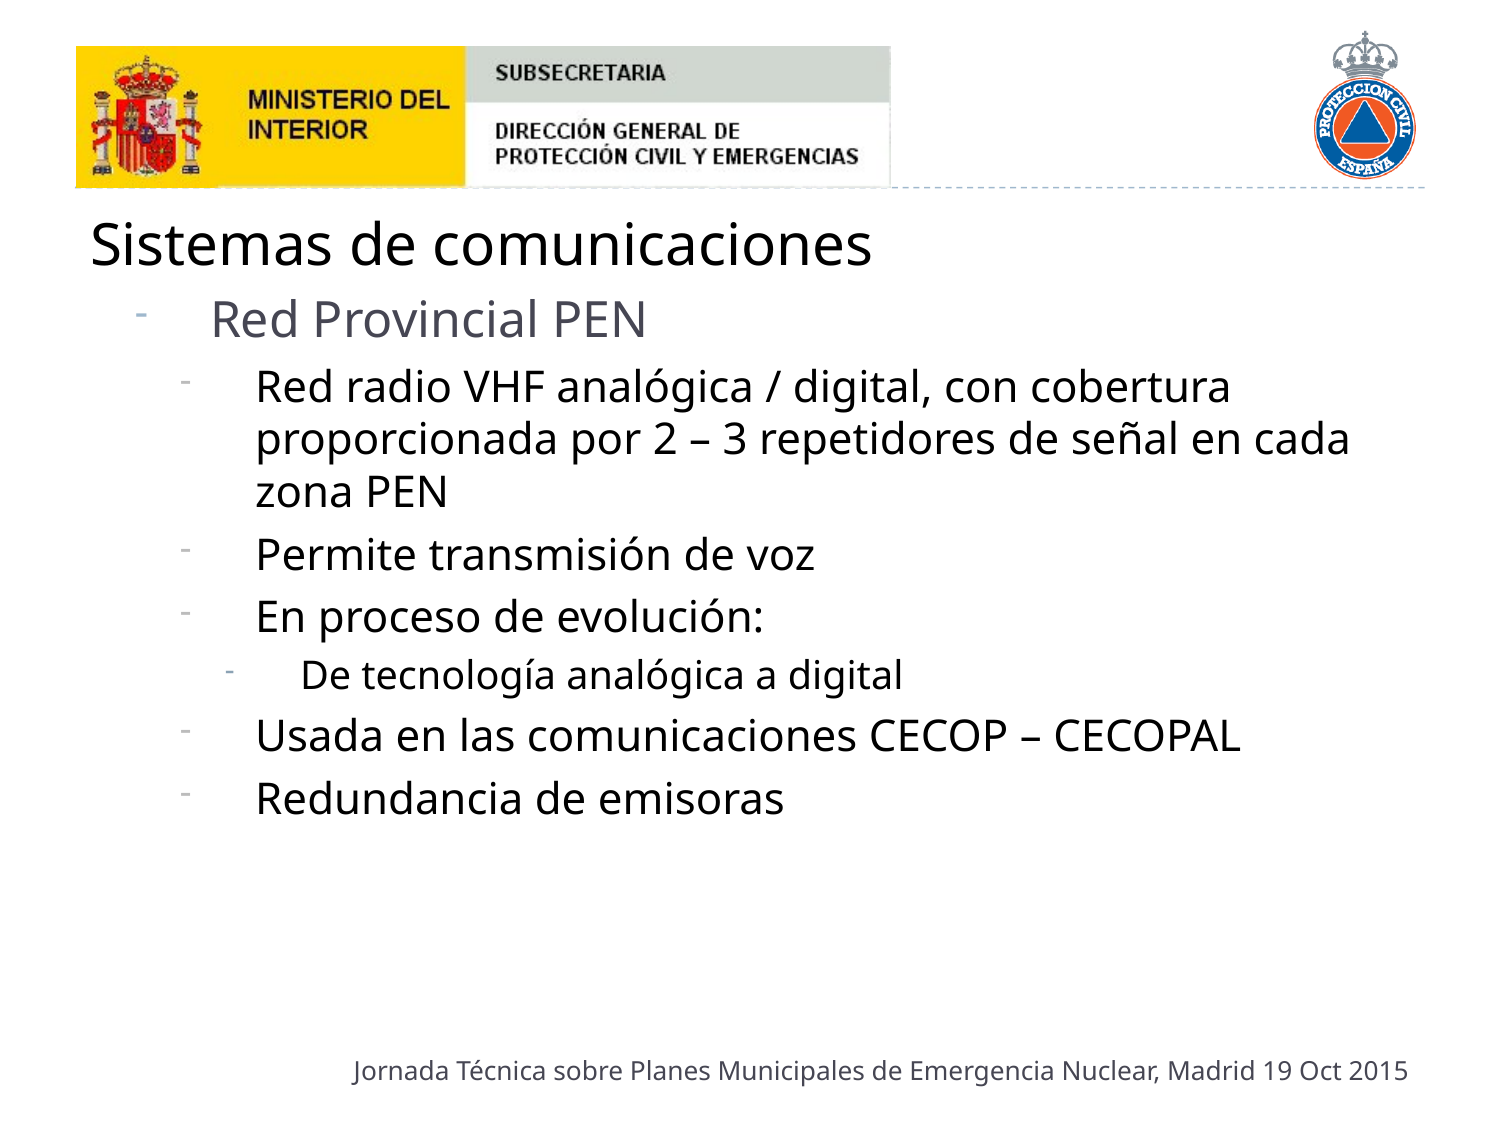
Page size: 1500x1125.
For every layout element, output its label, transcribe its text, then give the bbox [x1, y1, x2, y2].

list Sistemas de comunicaciones Red Provincial PEN Red radio VHF analógica / digital, con cobertura proporcionada por 2 – 3 repetidores de señal en cada zona PEN Permite transmisión de voz En proceso de evolución: De tecnología analógica a digital Usada en las comunicaciones CECOP – CECOPAL Redundancia de emisoras [74, 199, 1426, 1006]
picture [76, 46, 891, 188]
picture [1302, 25, 1424, 185]
